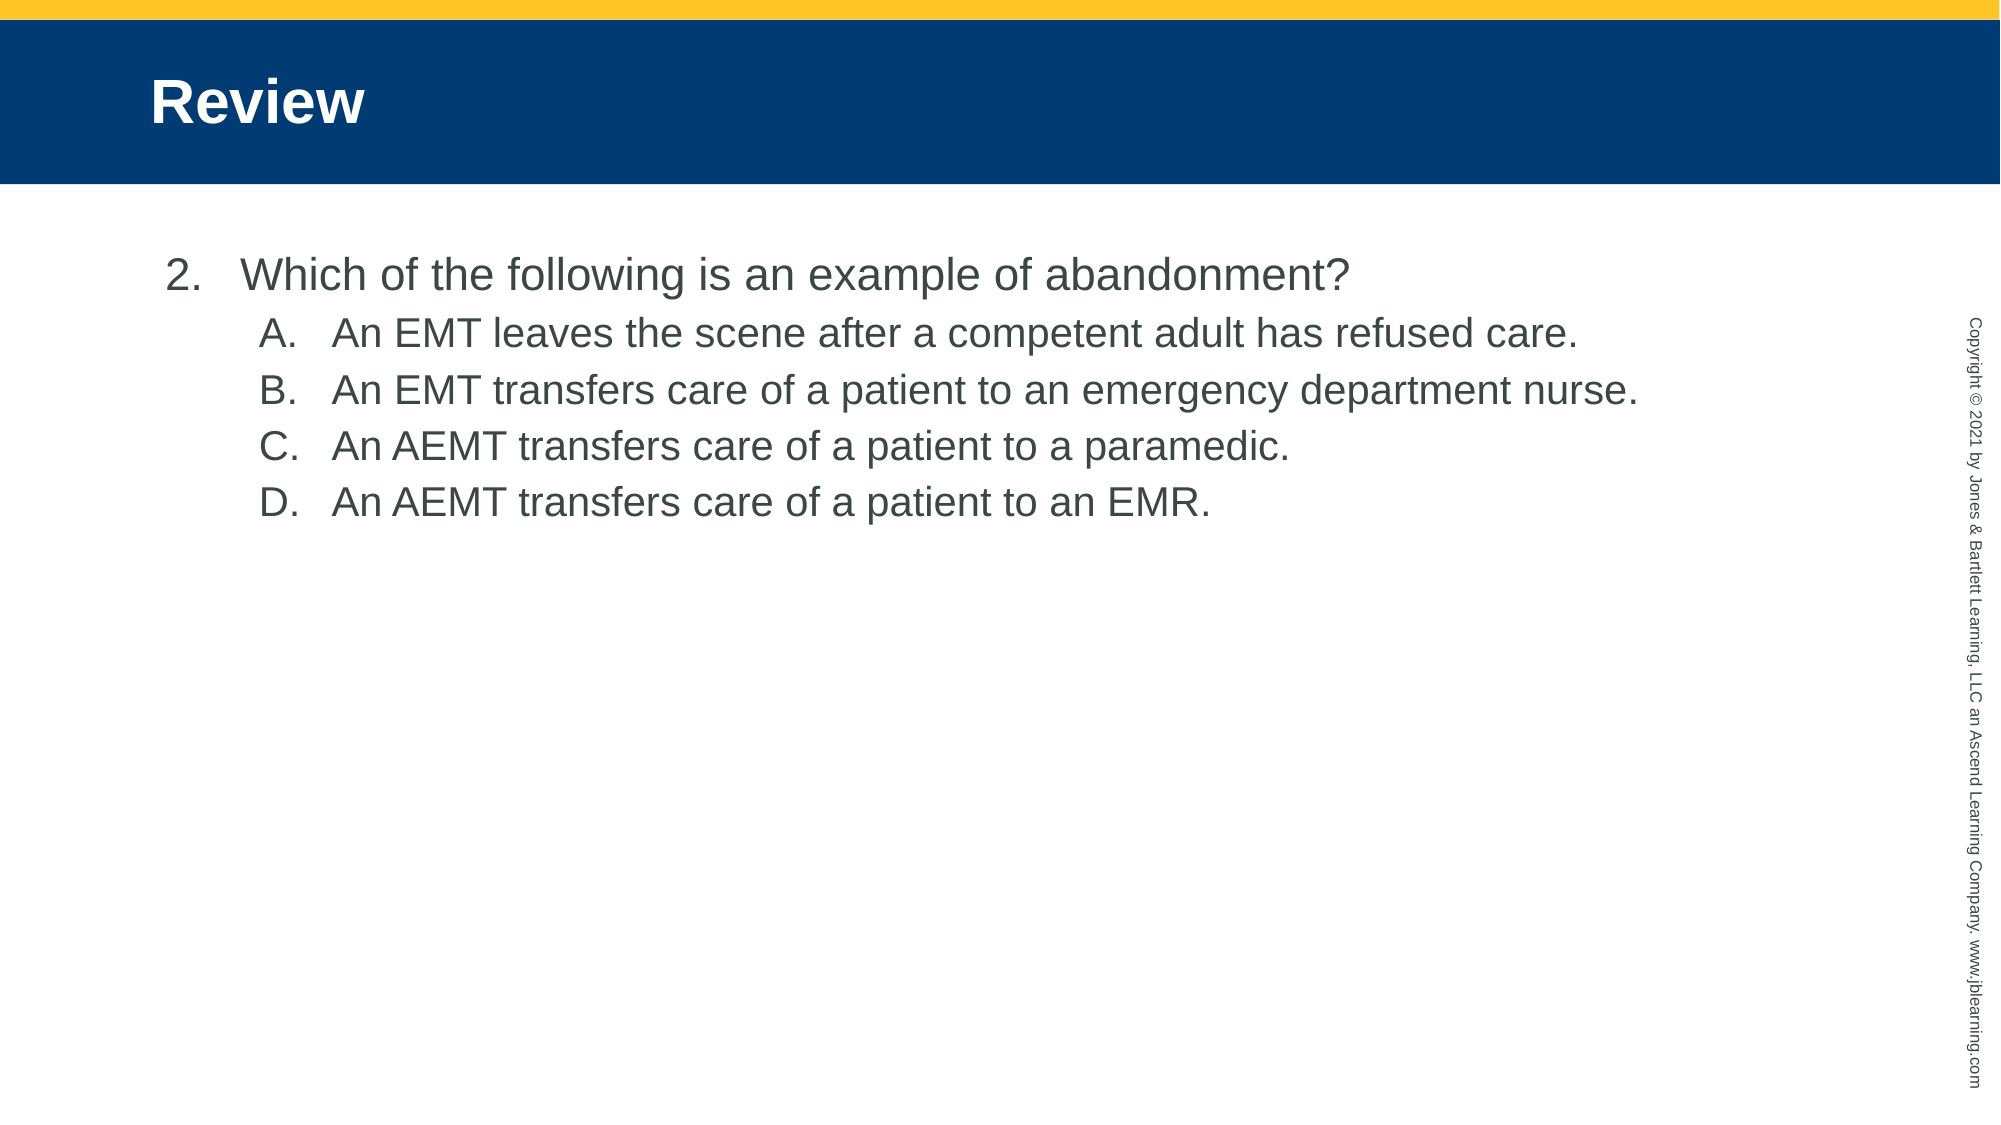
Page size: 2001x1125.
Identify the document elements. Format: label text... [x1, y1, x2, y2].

title Review [0, 19, 2000, 185]
list Which of the following is an example of abandonment? An EMT leaves the scene after a competent adult has refused care. An EMT transfers care of a patient to an emergency department nurse. An AEMT transfers care of a patient to a paramedic. An AEMT transfers care of a patient to an EMR. [150, 237, 1850, 1025]
